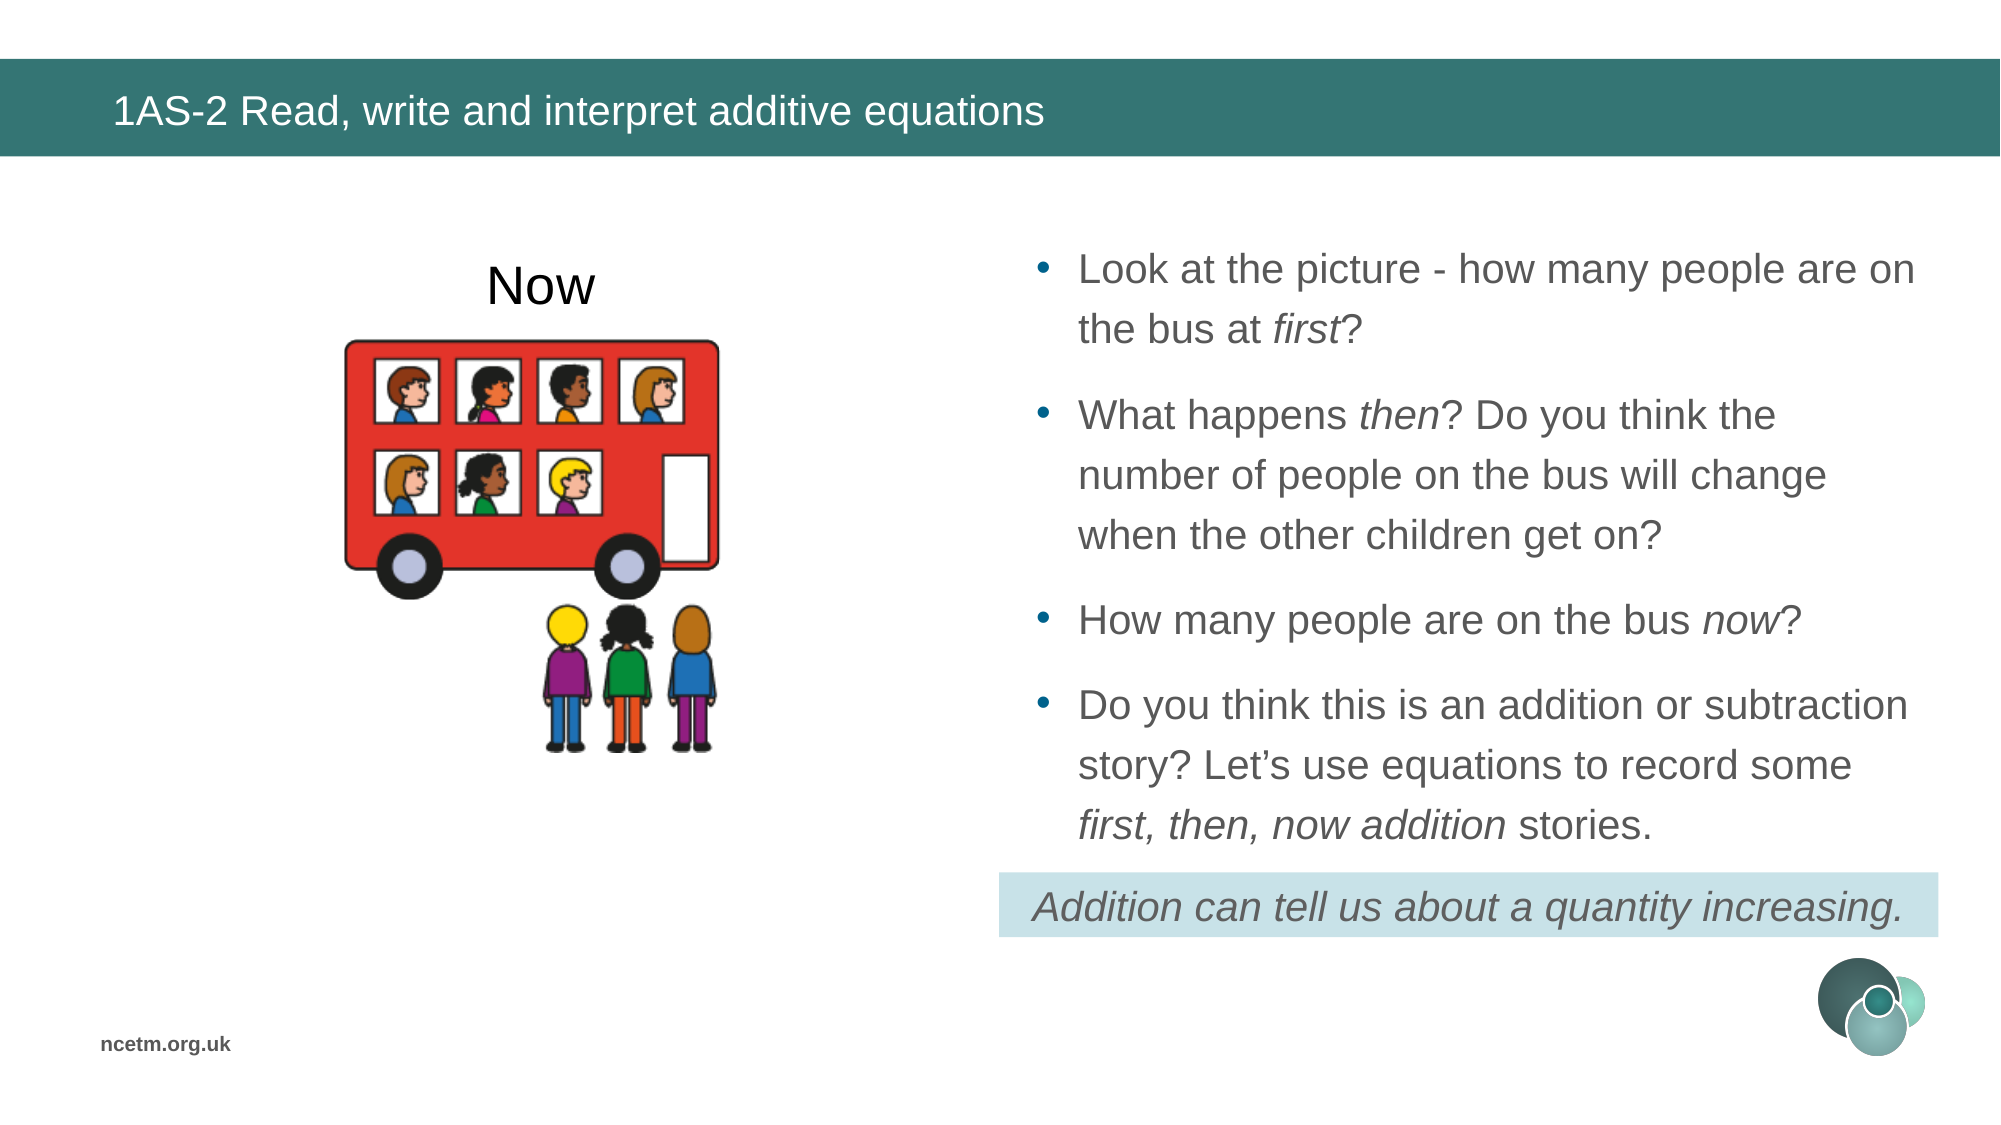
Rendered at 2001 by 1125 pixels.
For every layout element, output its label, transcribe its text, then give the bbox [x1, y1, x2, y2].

title 1AS-2 Read, write and interpret additive equations [97, 76, 1945, 147]
text_box Addition can tell us about a quantity increasing. [999, 872, 1939, 938]
picture [1818, 958, 1925, 1056]
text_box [97, 230, 986, 753]
text_box Look at the picture - how many people are on the bus at first? What happens then? Do you think the number of people on the bus will change when the other children get on? How many people are on the bus now? Do you think this is an addition or subtraction story? Let’s use equations to record some first, then, now addition stories. [1021, 224, 1939, 835]
